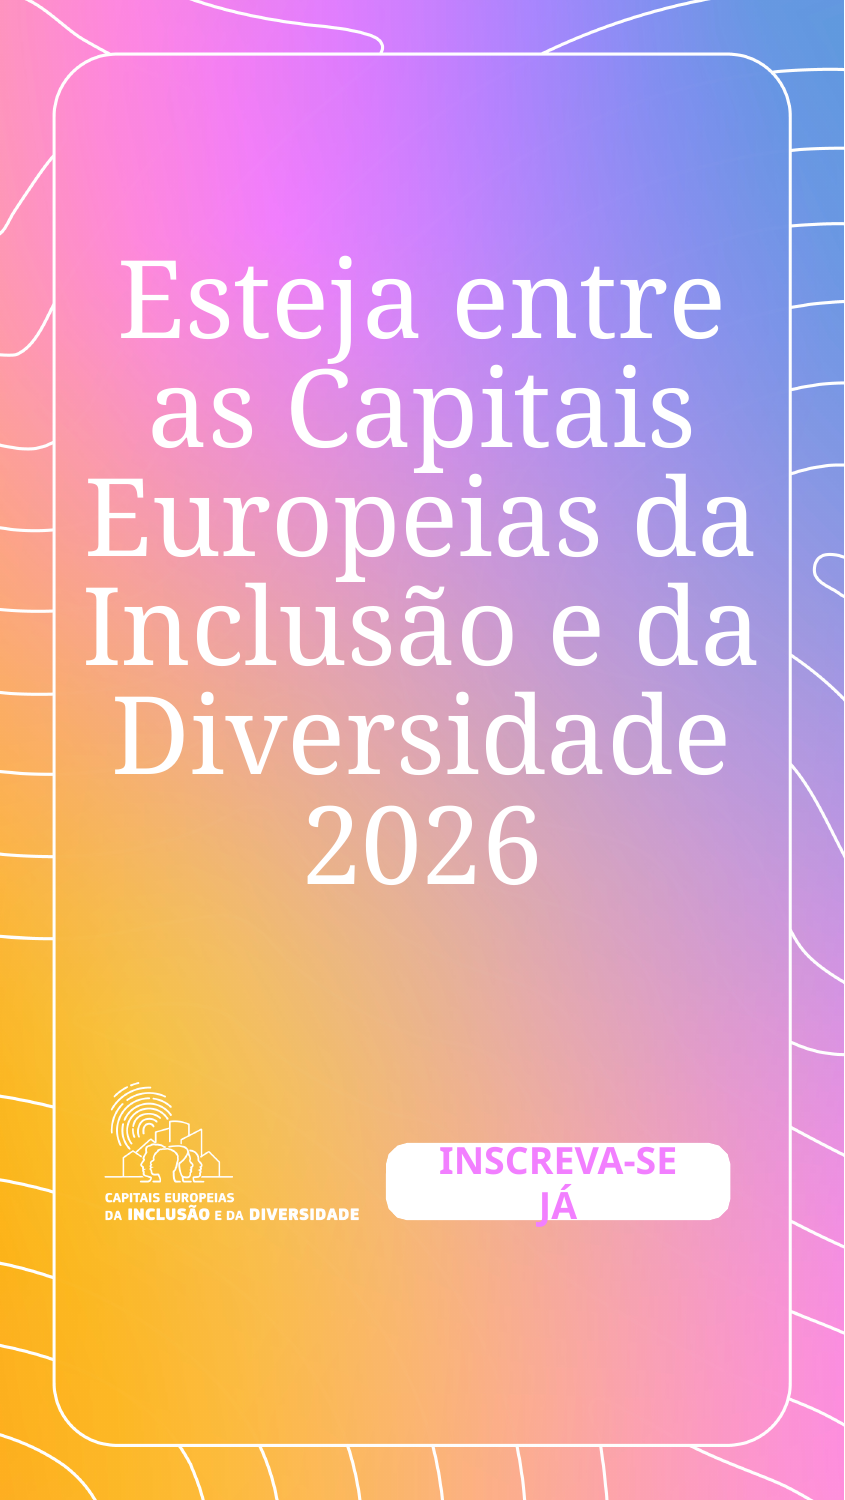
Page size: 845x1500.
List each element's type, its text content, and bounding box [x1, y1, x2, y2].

picture [0, 0, 844, 1500]
text_box INSCREVA-SE JÁ [400, 1156, 717, 1207]
title Esteja entre as Capitais Europeias da Inclusão e da Diversidade 2026 [63, 163, 781, 993]
